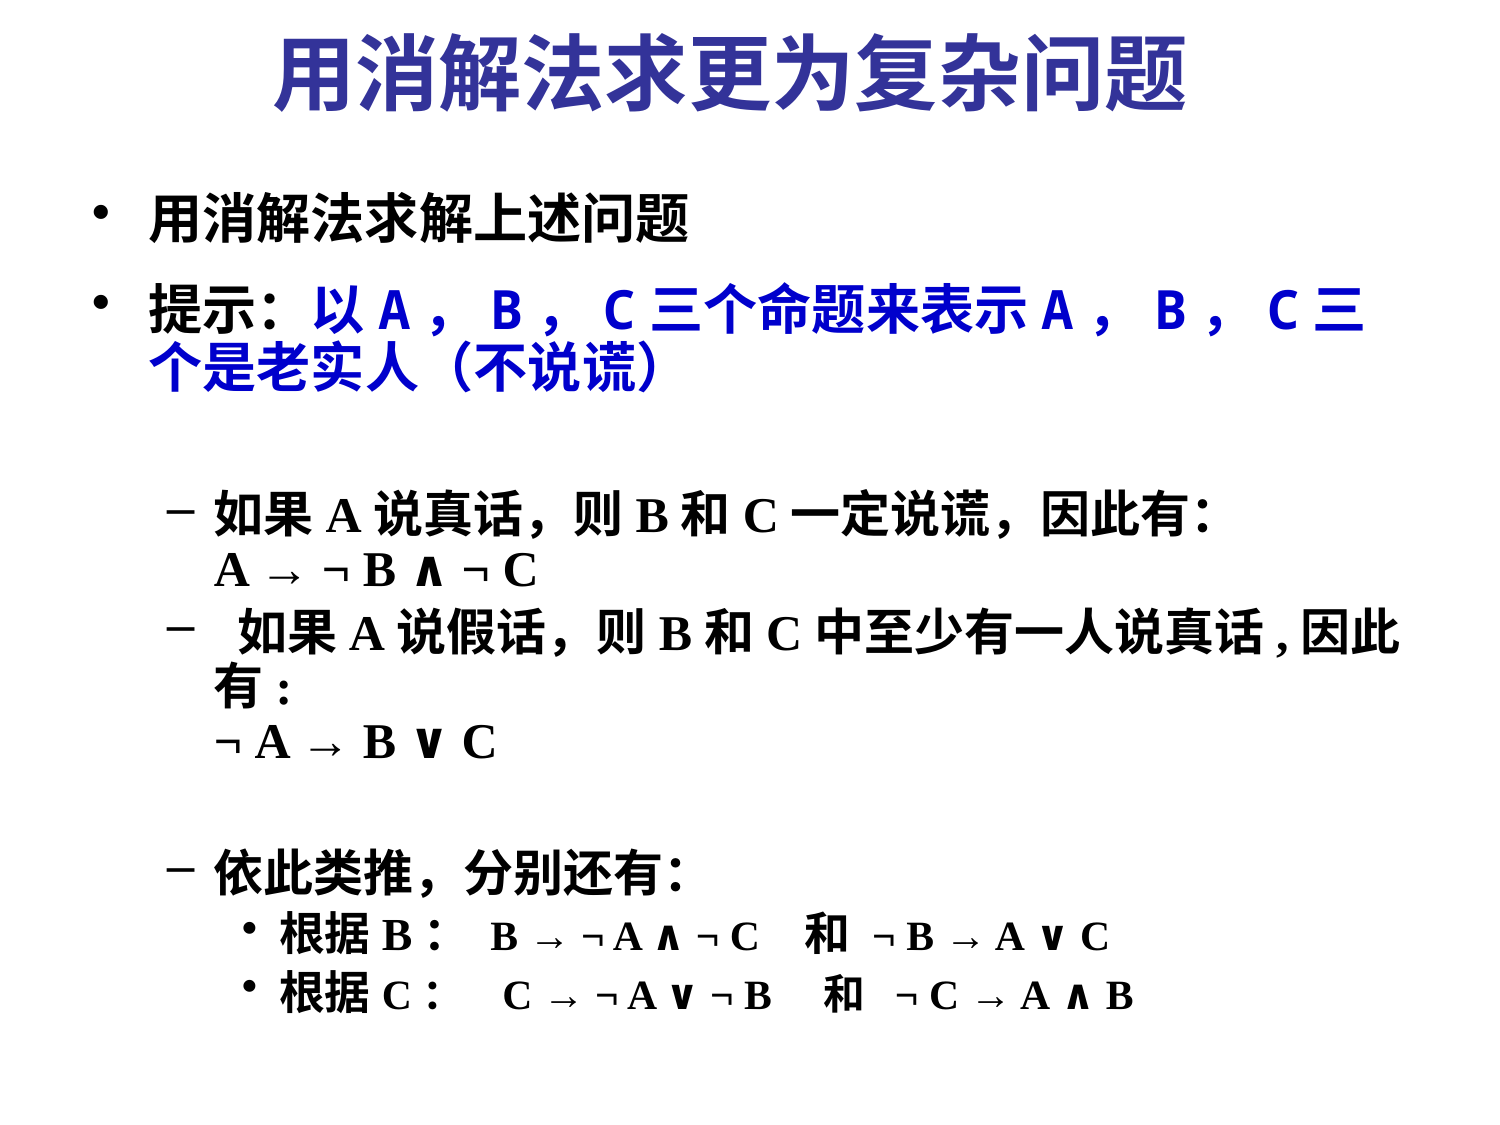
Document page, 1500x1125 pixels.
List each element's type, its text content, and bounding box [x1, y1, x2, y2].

title 用消解法求更为复杂问题 [24, 0, 1436, 142]
list 用消解法求解上述问题 提示：以A，B，C三个命题来表示A，B，C三个是老实人（不说谎） 如果A说真话，则B和C一定说谎，因此有： A → ¬ B ∧ ¬ C 如果A说假话，则B和C中至少有一人说真话,因此有: ¬ A → B ∨ C 依此类推，分别还有： 根据B： B → ¬ A ∧ ¬ C 和 ¬ B → A ∨ C 根据C： C → ¬ A ∨ ¬ B 和 ¬ C → A ∧ B [76, 184, 1427, 927]
